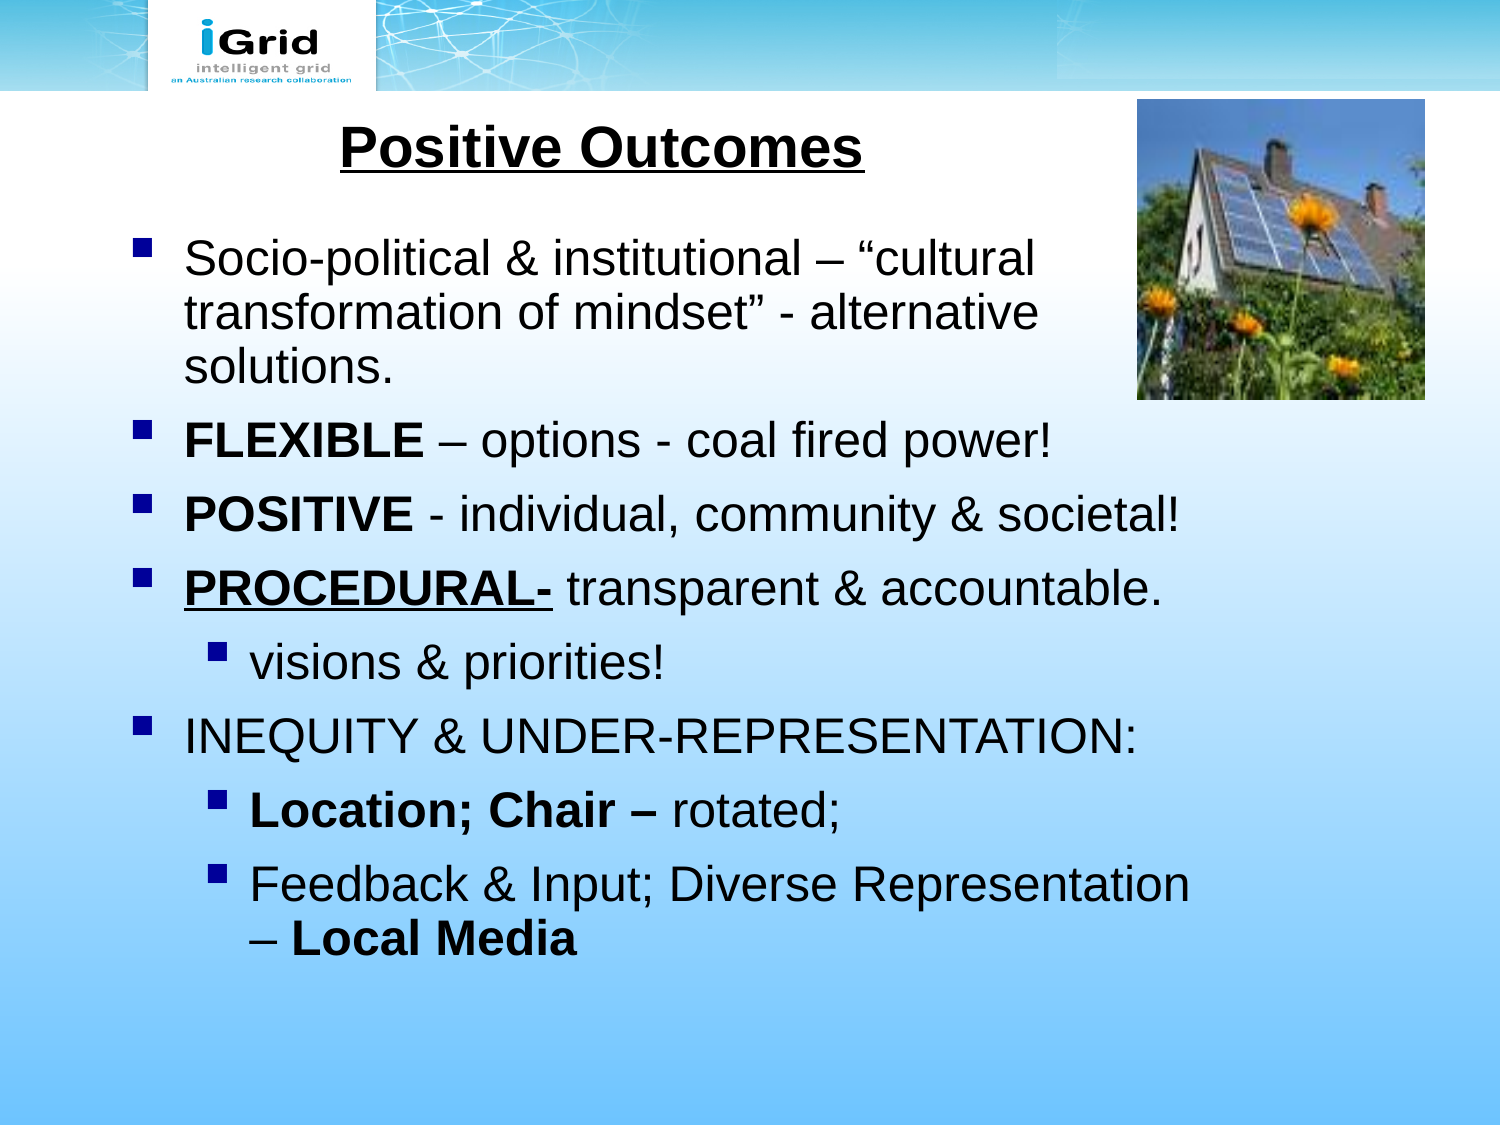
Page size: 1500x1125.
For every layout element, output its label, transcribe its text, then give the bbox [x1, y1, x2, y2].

picture [1137, 99, 1426, 401]
picture [0, 0, 1500, 91]
list Socio-political & institutional – “cultural transformation of mindset” - alternative solutions. FLEXIBLE – options - coal fired power! POSITIVE - individual, community & societal! PROCEDURAL- transparent & accountable. visions & priorities! INEQUITY & UNDER-REPRESENTATION: Location; Chair – rotated; Feedback & Input; Diverse Representation – Local Media [112, 224, 1238, 1051]
title Positive Outcomes [91, 99, 1113, 188]
